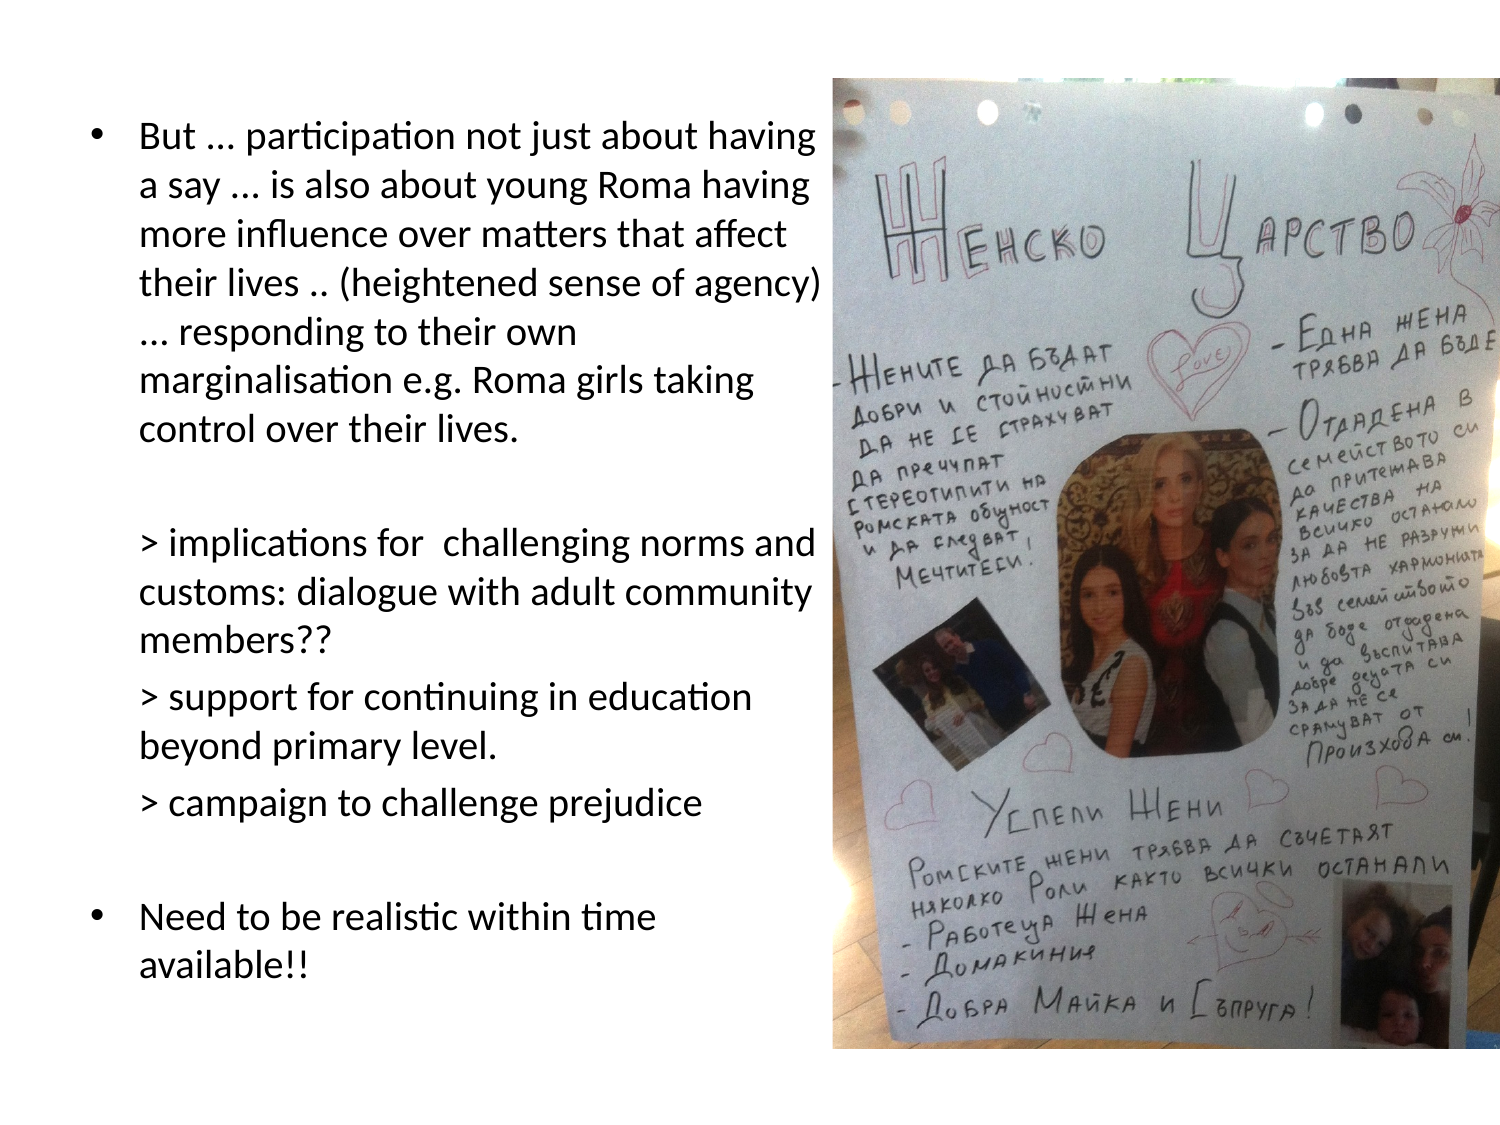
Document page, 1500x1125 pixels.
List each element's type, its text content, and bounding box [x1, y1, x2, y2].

picture [832, 77, 1500, 1049]
list But ... participation not just about having a say ... is also about young Roma having more influence over matters that affect their lives .. (heightened sense of agency) ... responding to their own marginalisation e.g. Roma girls taking control over their lives. > implications for challenging norms and customs: dialogue with adult community members?? > support for continuing in education beyond primary level. > campaign to challenge prejudice Need to be realistic within time available!! [75, 101, 827, 1005]
